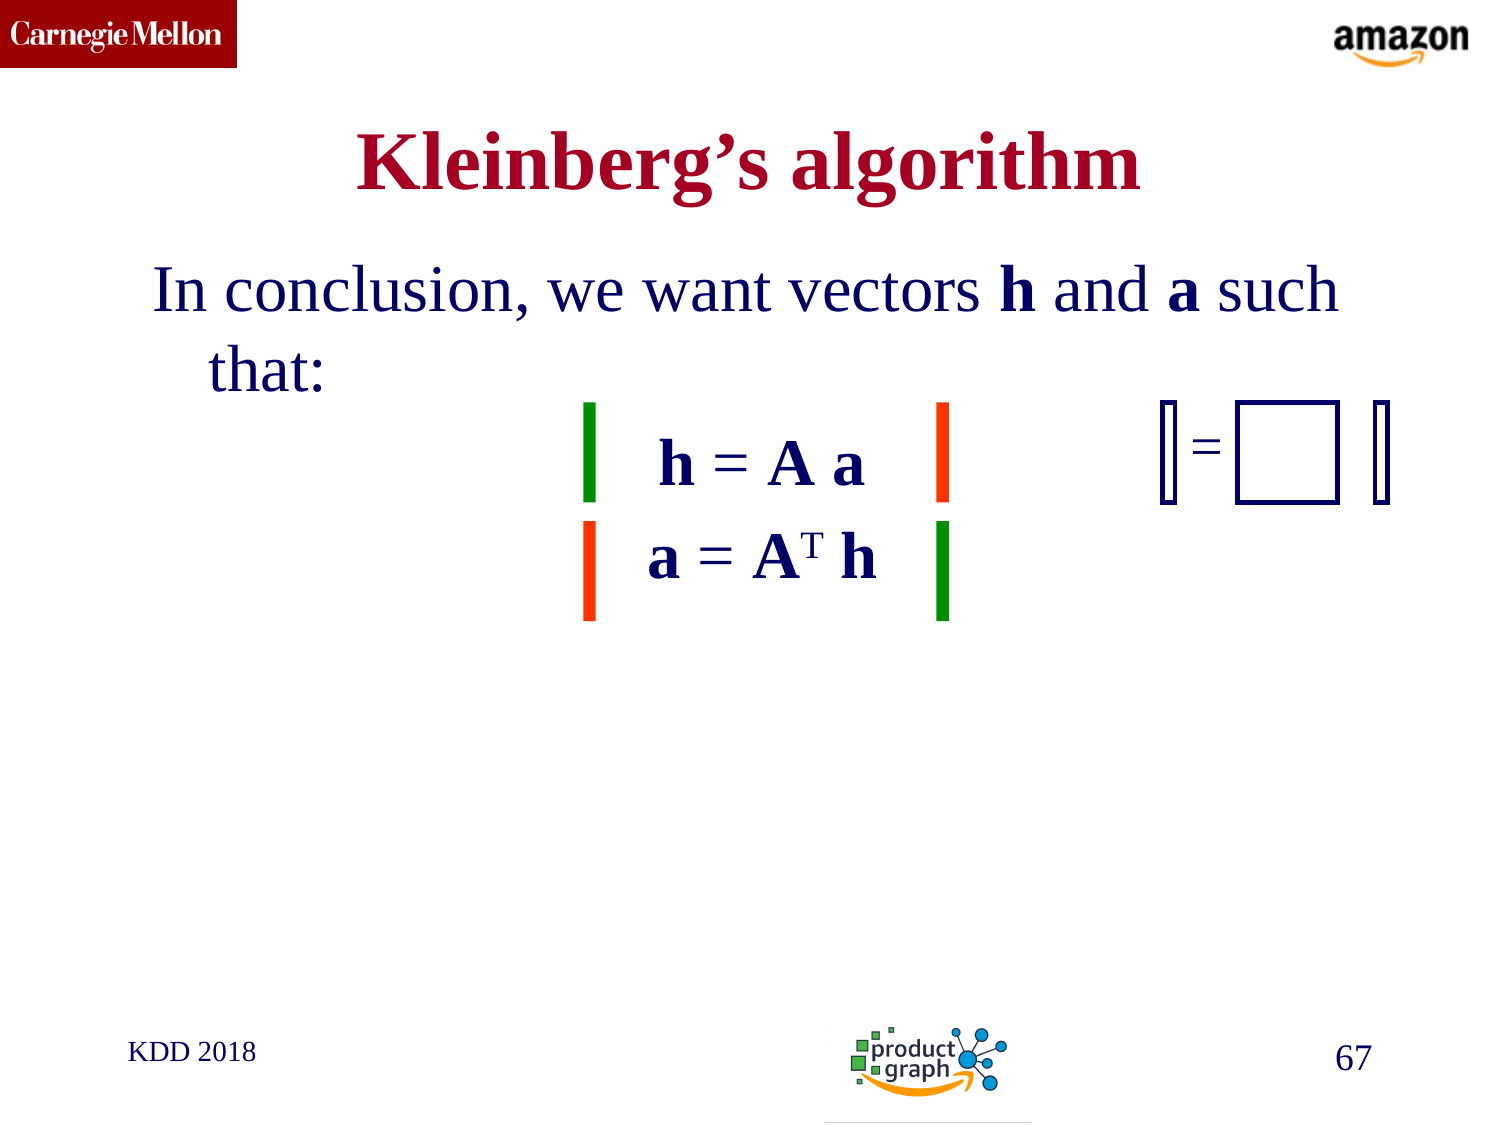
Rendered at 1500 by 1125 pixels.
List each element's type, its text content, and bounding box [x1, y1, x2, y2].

text_box [583, 402, 596, 503]
title Kleinberg’s algorithm [112, 99, 1388, 213]
picture [0, 0, 237, 68]
text_box [583, 521, 596, 622]
picture [1322, 4, 1484, 88]
list In conclusion, we want vectors h and a such that: h = A a a = AT h [137, 237, 1388, 1001]
slide_number KDD 2018 [112, 1024, 426, 1101]
text_box [936, 402, 949, 503]
text_box [936, 521, 949, 622]
slide_number 67 [1074, 1024, 1388, 1101]
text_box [1162, 400, 1388, 503]
